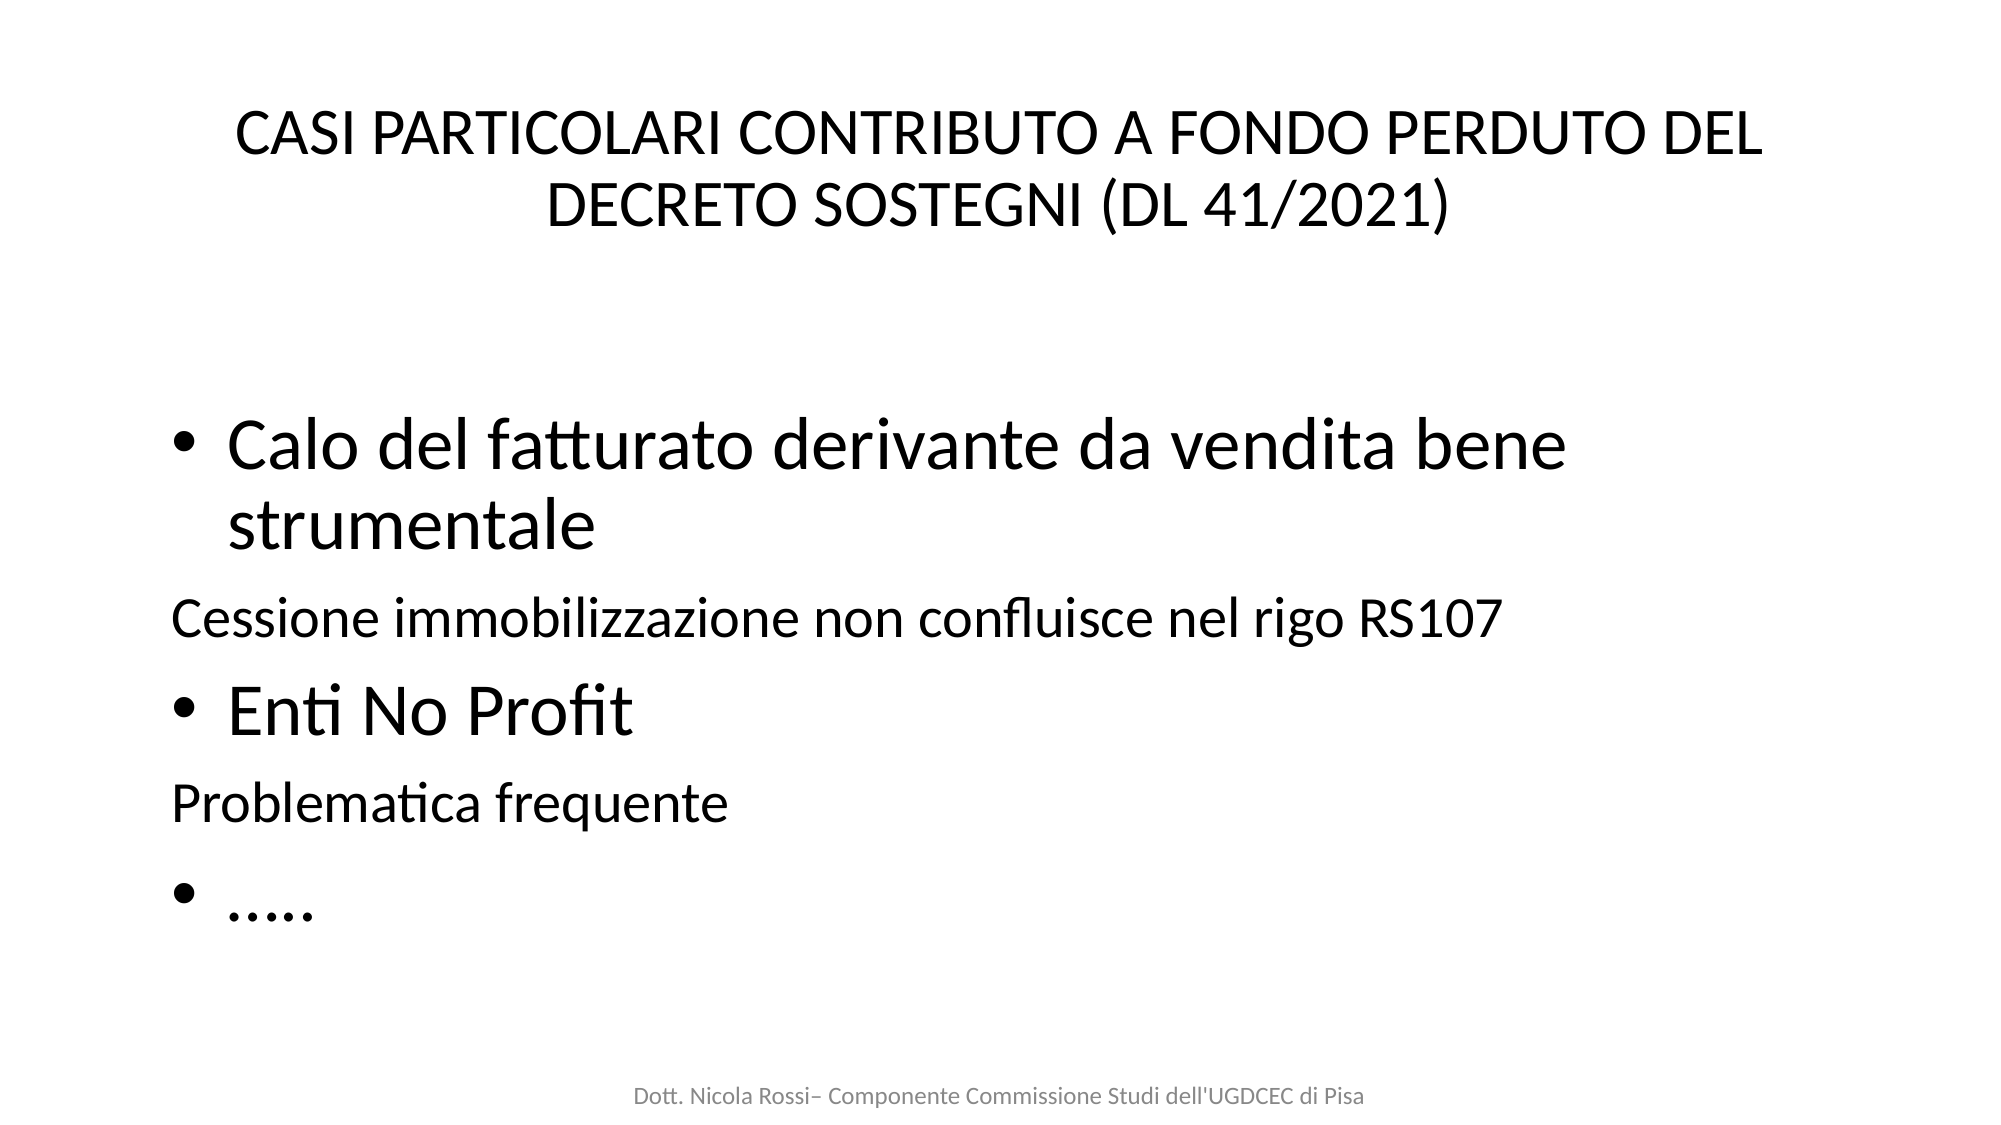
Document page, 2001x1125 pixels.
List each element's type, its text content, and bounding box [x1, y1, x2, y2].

footer Dott. Nicola Rossi– Componente Commissione Studi dell'UGDCEC di Pisa [592, 1065, 1408, 1125]
list Calo del fatturato derivante da vendita bene strumentale Cessione immobilizzazione non confluisce nel rigo RS107 Enti No Profit Problematica frequente ….. [137, 396, 1863, 1014]
title CASI PARTICOLARI CONTRIBUTO A FONDO PERDUTO DEL DECRETO SOSTEGNI (DL 41/2021) [137, 59, 1863, 278]
